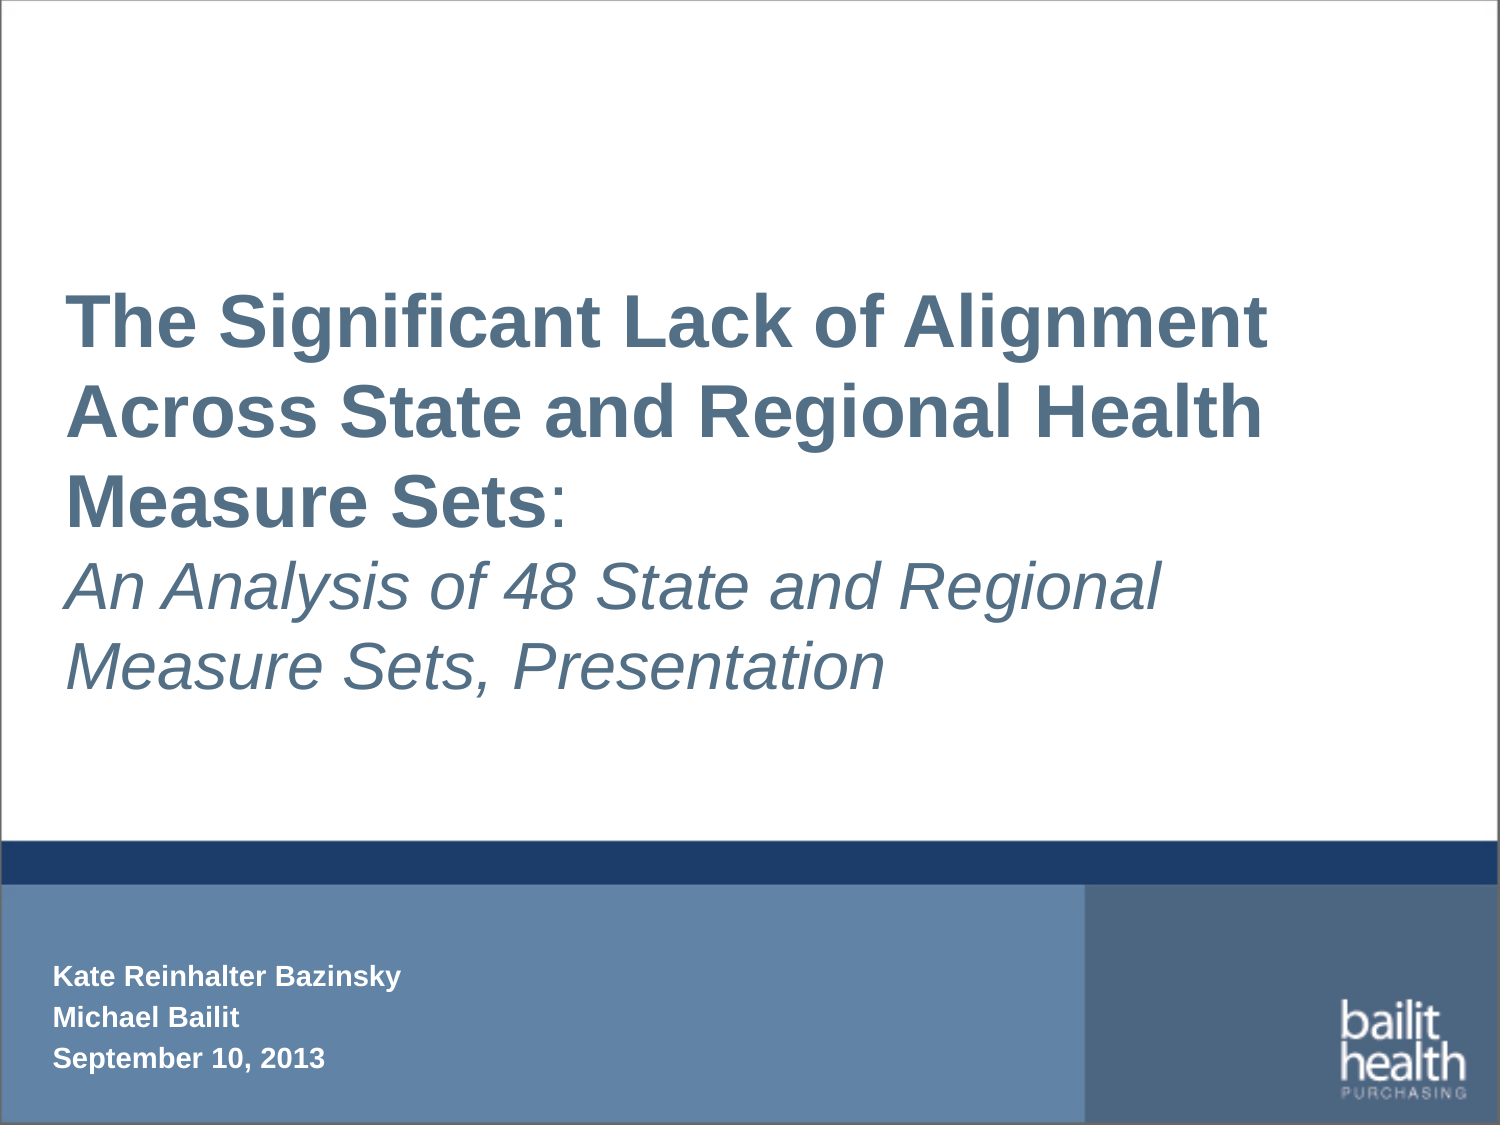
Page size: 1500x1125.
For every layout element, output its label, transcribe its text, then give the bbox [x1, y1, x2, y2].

picture [0, 0, 1500, 1125]
title The Significant Lack of Alignment Across State and Regional Health Measure Sets: An Analysis of 48 State and Regional Measure Sets, Presentation [49, 174, 1413, 463]
subtitle Kate Reinhalter Bazinsky Michael Bailit September 10, 2013 [37, 949, 976, 1088]
